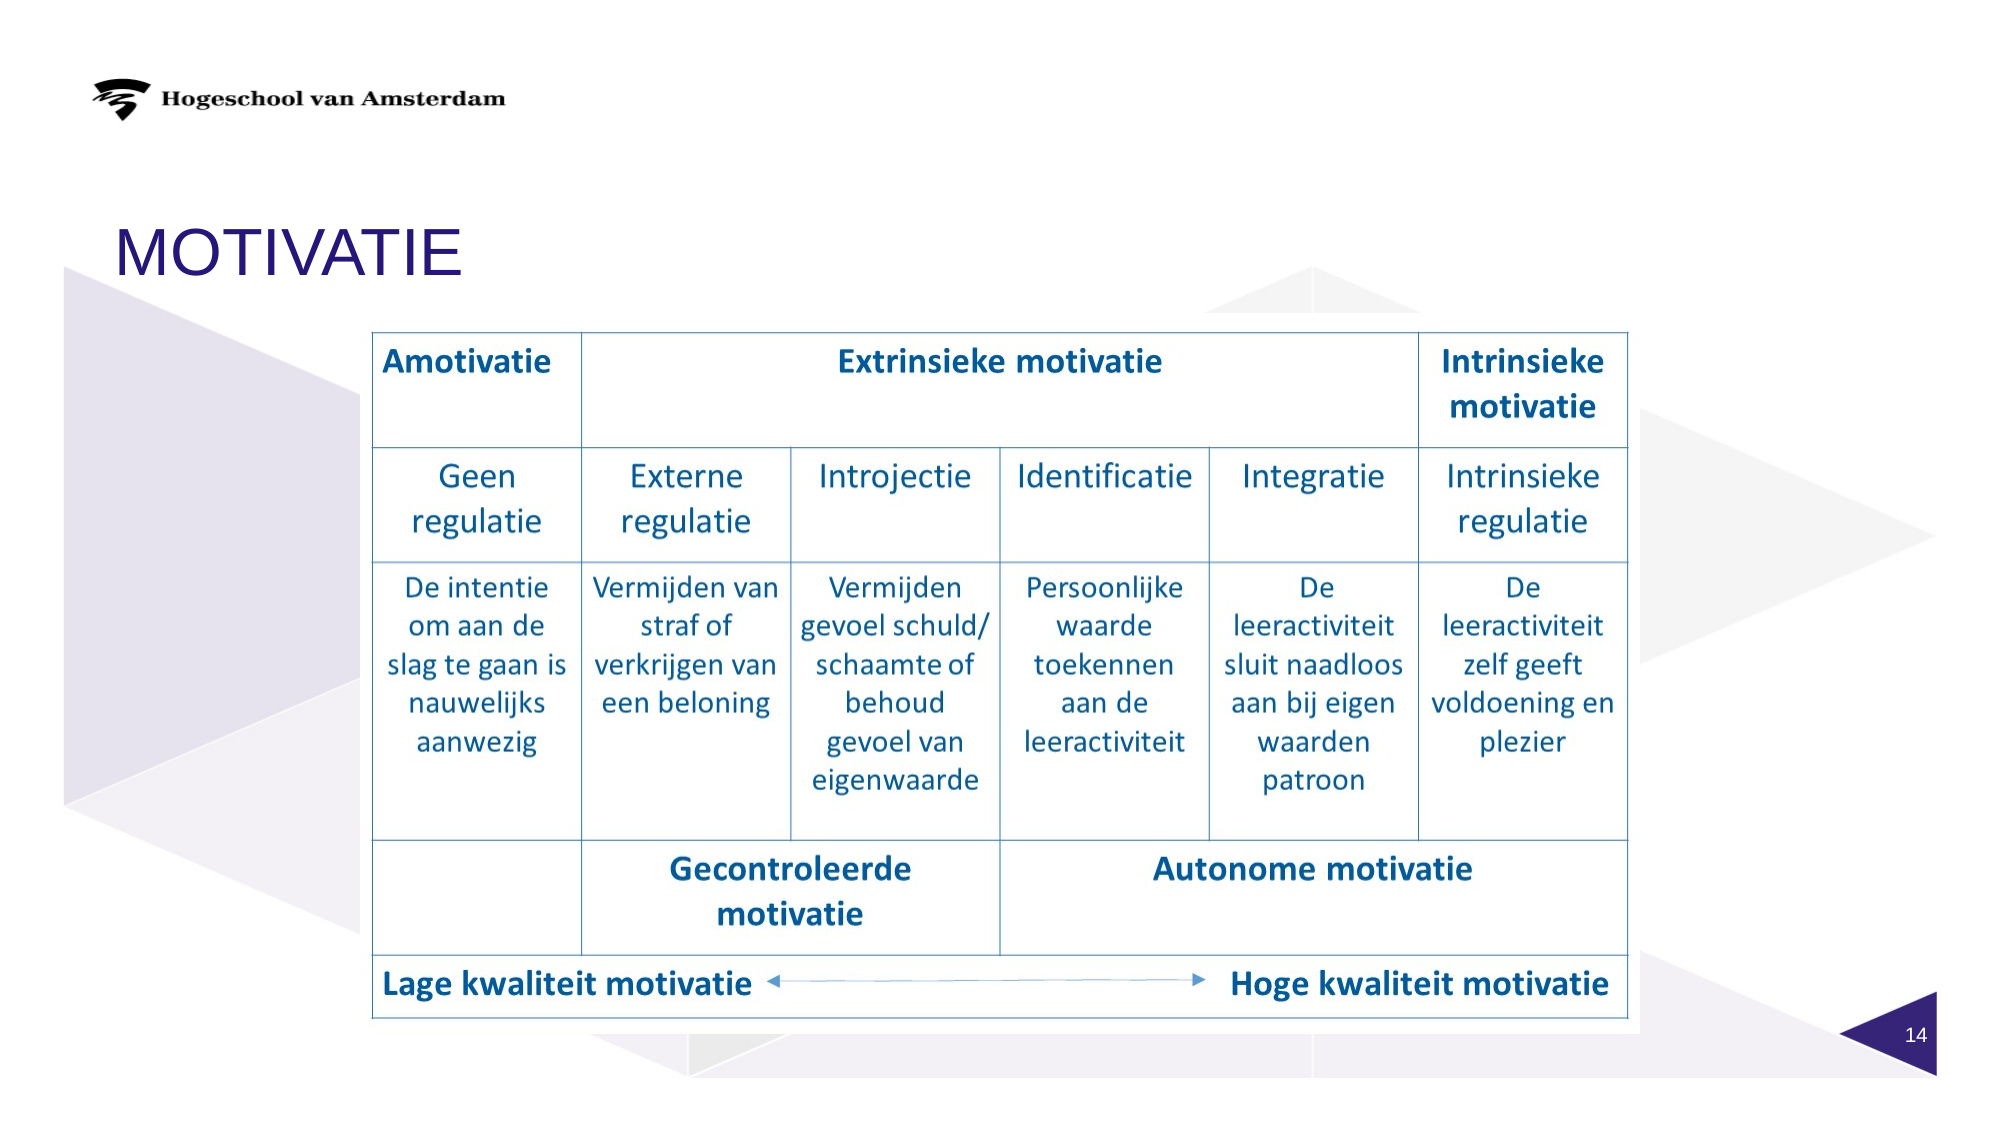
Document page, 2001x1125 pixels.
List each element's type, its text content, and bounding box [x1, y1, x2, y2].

title Motivatie [99, 154, 1900, 343]
slide_number 14 [1805, 1004, 1943, 1065]
picture [0, 0, 2001, 1125]
